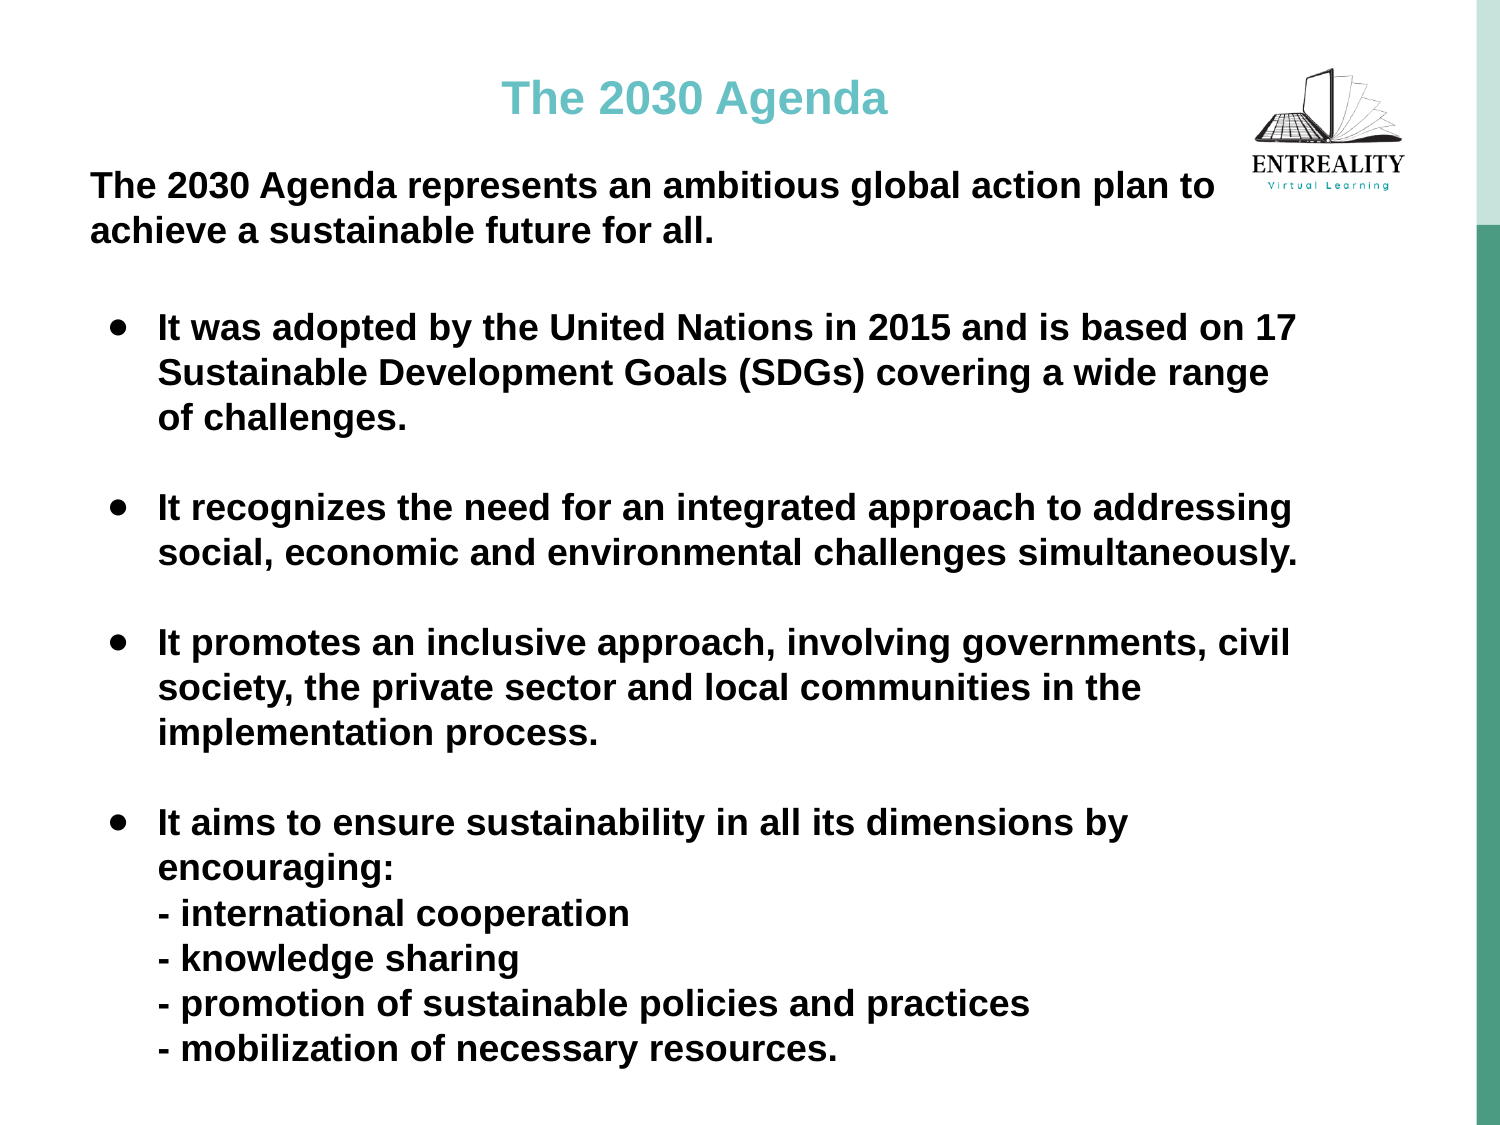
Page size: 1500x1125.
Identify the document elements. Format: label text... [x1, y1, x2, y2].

list The 2030 Agenda represents an ambitious global action plan to achieve a sustainable future for all. It was adopted by the United Nations in 2015 and is based on 17 Sustainable Development Goals (SDGs) covering a wide range of challenges. It recognizes the need for an integrated approach to addressing social, economic and environmental challenges simultaneously. It promotes an inclusive approach, involving governments, civil society, the private sector and local communities in the implementation process. It aims to ensure sustainability in all its dimensions by encouraging: - international cooperation - knowledge sharing - promotion of sustainable policies and practices - mobilization of necessary resources. [75, 153, 1325, 1089]
picture [1198, 0, 1458, 259]
title The 2030 Agenda [486, 20, 960, 132]
